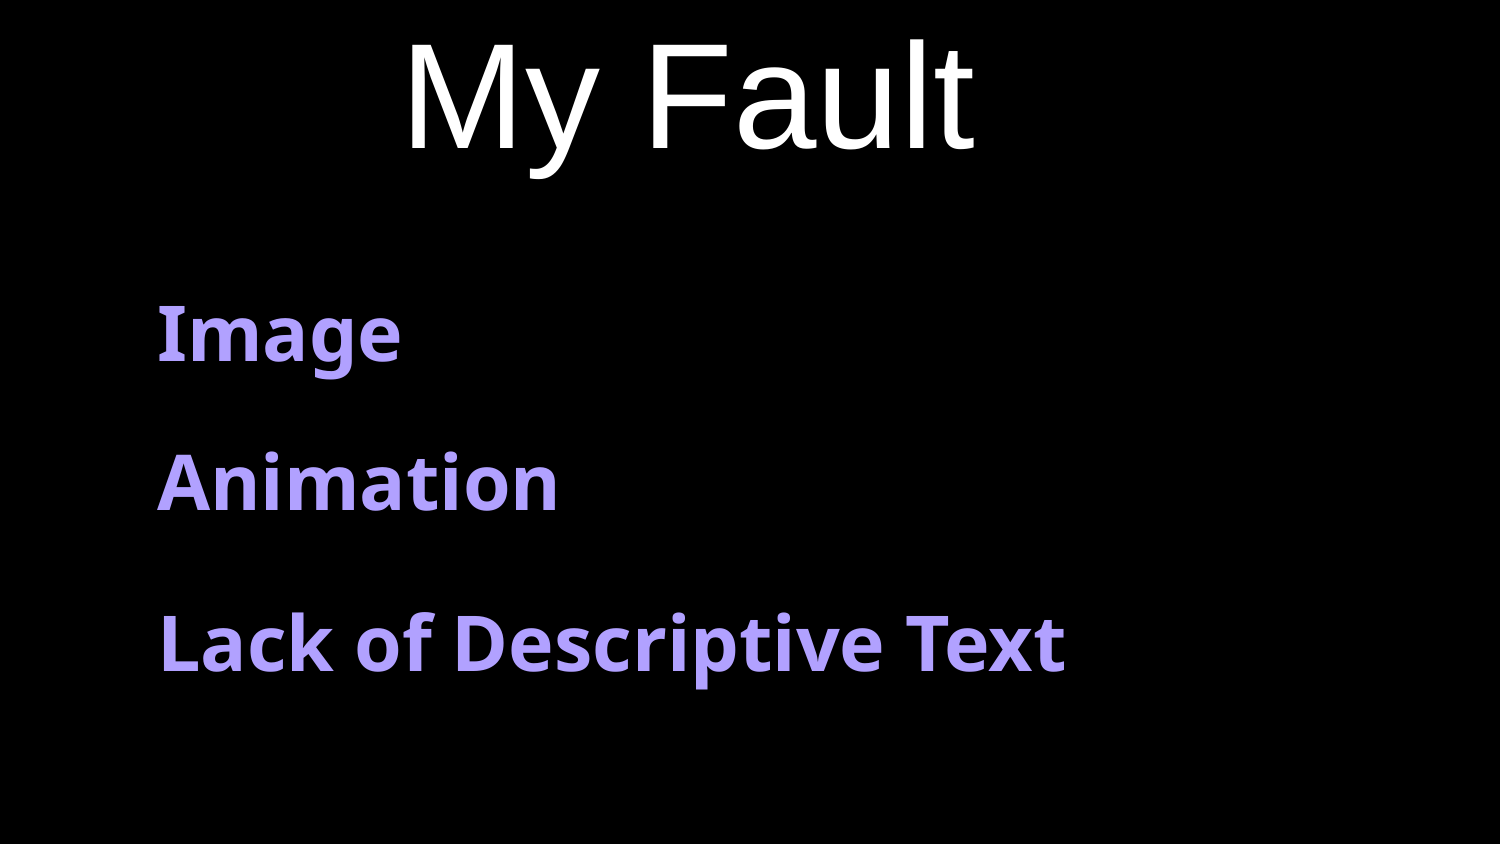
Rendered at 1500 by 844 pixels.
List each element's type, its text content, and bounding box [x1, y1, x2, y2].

title Animation [142, 447, 593, 513]
title My Fault [385, 10, 1115, 200]
title Image [142, 298, 593, 363]
title Lack of Descriptive Text [142, 556, 1290, 725]
